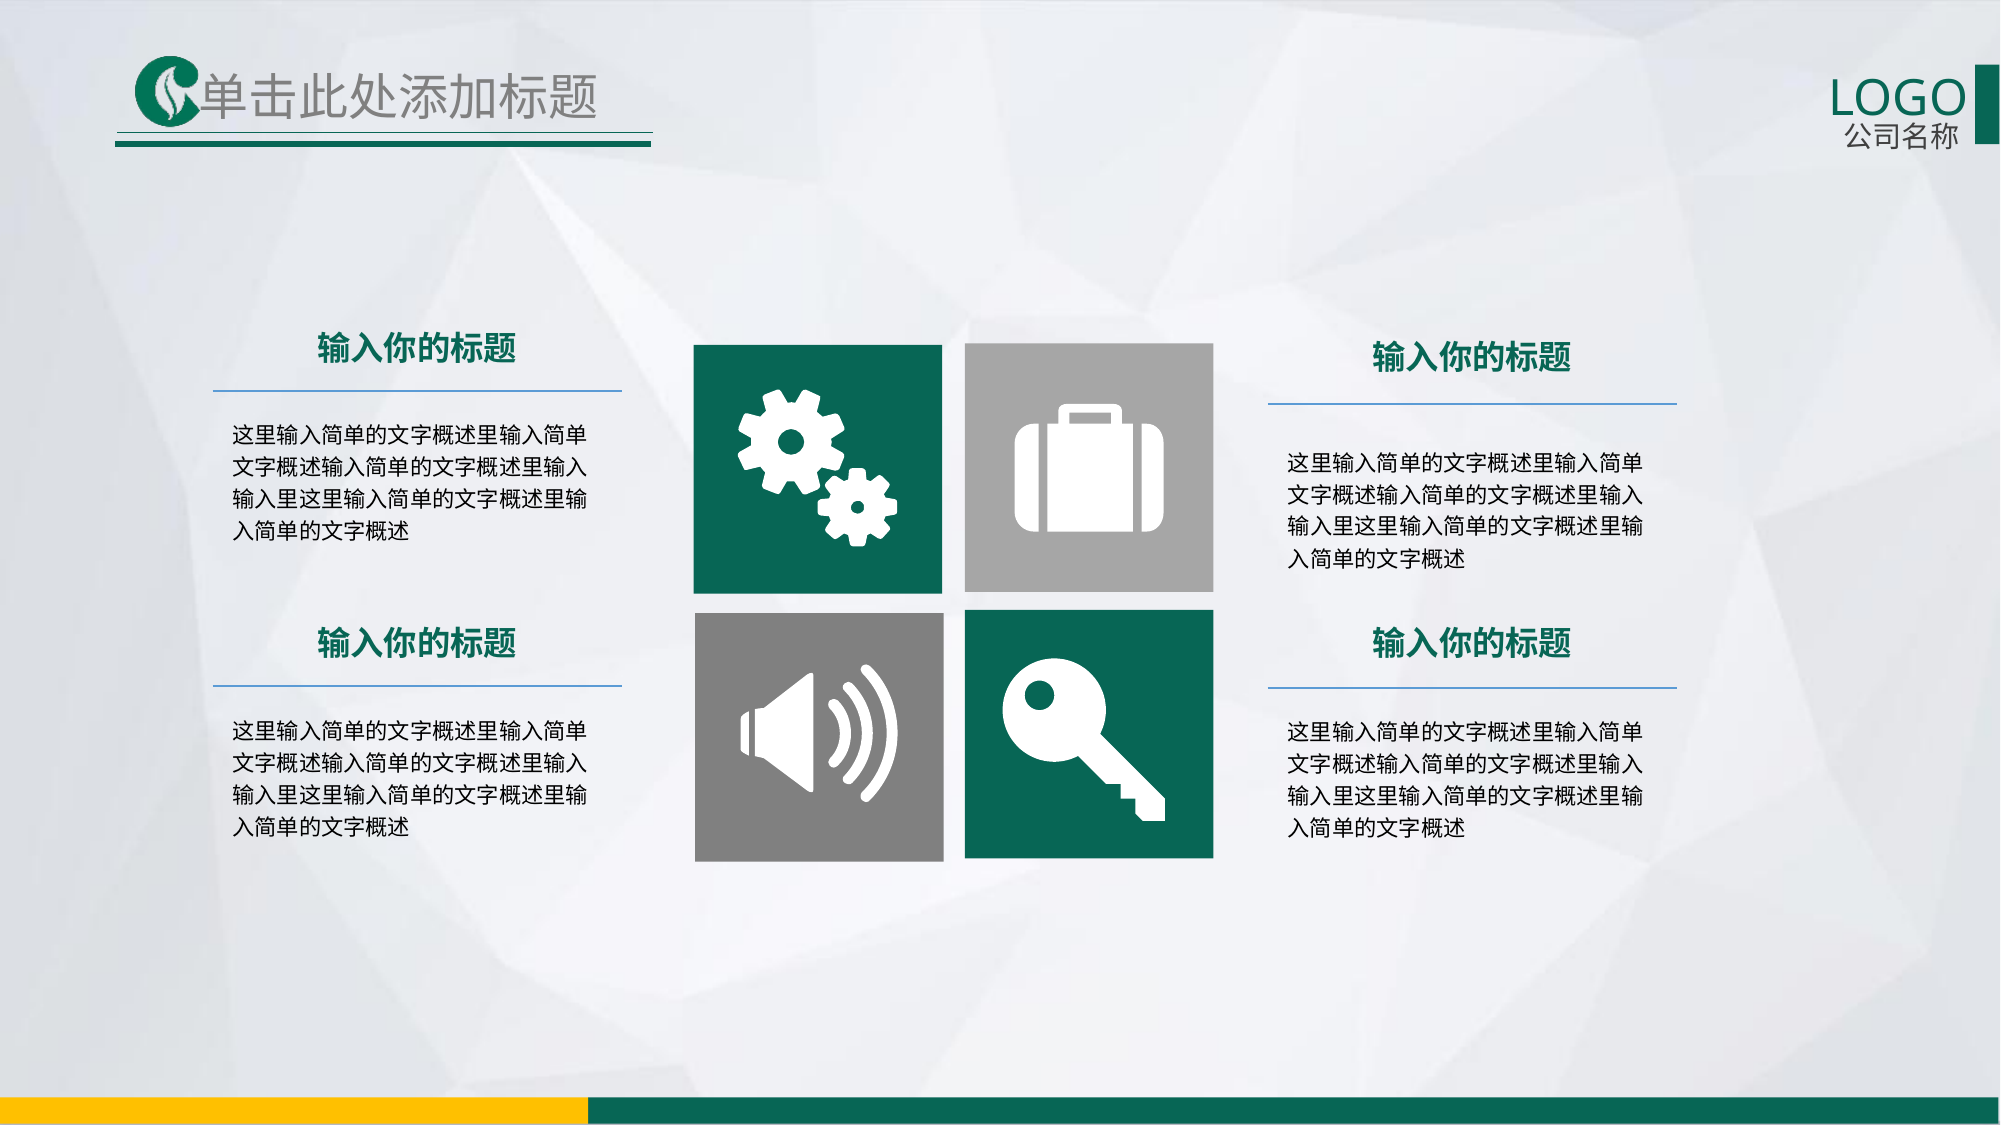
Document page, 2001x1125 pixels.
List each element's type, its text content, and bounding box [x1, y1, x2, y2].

text_box [694, 612, 945, 863]
text_box 输入你的标题 [1267, 614, 1678, 670]
text_box 这里输入简单的文字概述里输入简单文字概述输入简单的文字概述里输入输入里这里输入简单的文字概述里输入简单的文字概述 [212, 406, 622, 564]
picture [0, 0, 2001, 1125]
text_box [964, 609, 1214, 860]
text_box [964, 342, 1214, 593]
text_box [0, 1096, 589, 1125]
text_box 输入你的标题 [1267, 328, 1678, 384]
text_box 这里输入简单的文字概述里输入简单文字概述输入简单的文字概述里输入输入里这里输入简单的文字概述里输入简单的文字概述 [212, 701, 622, 860]
text_box [1974, 64, 2000, 145]
text_box LOGO [1813, 58, 1983, 134]
text_box 输入你的标题 [212, 319, 622, 374]
text_box 这里输入简单的文字概述里输入简单文字概述输入简单的文字概述里输入输入里这里输入简单的文字概述里输入简单的文字概述 [1267, 433, 1678, 592]
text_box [740, 663, 898, 803]
text_box [1141, 423, 1164, 532]
text_box [1047, 403, 1133, 532]
text_box [1014, 423, 1039, 532]
text_box [589, 1096, 1999, 1125]
text_box 公司名称 [1828, 111, 1976, 161]
text_box [1002, 658, 1165, 821]
text_box 这里输入简单的文字概述里输入简单文字概述输入简单的文字概述里输入输入里这里输入简单的文字概述里输入简单的文字概述 [1267, 703, 1678, 861]
text_box 输入你的标题 [212, 614, 622, 670]
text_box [737, 388, 898, 547]
text_box 单击此处添加标题 [183, 58, 614, 132]
text_box [693, 344, 943, 595]
